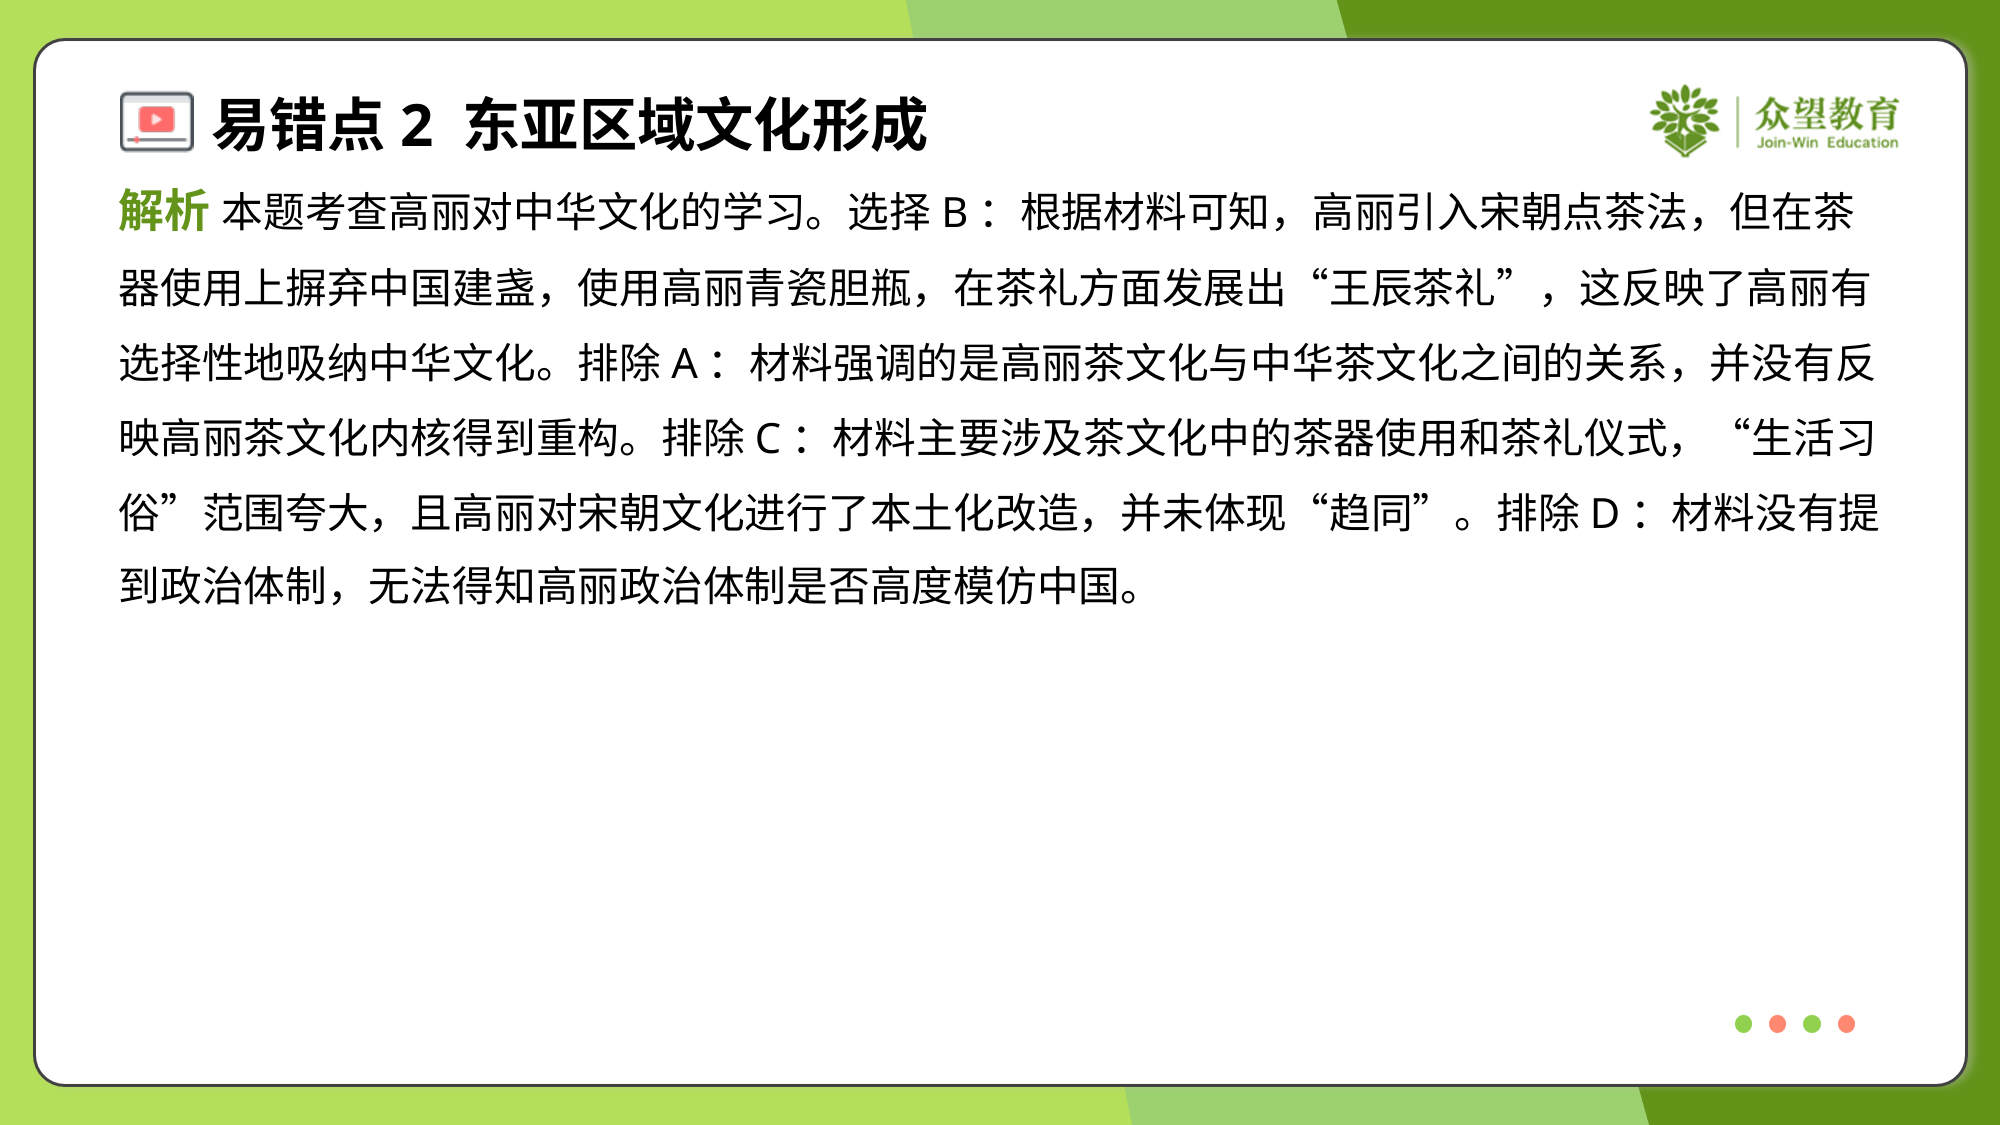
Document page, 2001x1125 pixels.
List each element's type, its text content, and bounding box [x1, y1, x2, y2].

picture [0, 0, 2000, 1125]
text_box 解析 本题考查高丽对中华文化的学习。选择B：根据材料可知，高丽引入宋朝点茶法，但在茶 器使用上摒弃中国建盏，使用高丽青瓷胆瓶，在茶礼方面发展出“王辰茶礼”，这反映了高丽有 选择性地吸纳中华文化。排除A：材料强调的是高丽茶文化与中华茶文化之间的关系，并没有反 映高丽茶文化内核得到重构。排除C：材料主要涉及茶文化中的茶器使用和茶礼仪式，“生活习 俗”范围夸大，且高丽对宋朝文化进行了本土化改造，并未体现“趋同”。排除D：材料没有提 到政治体制，无法得知高丽政治体制是否高度模仿中国。 [118, 159, 1883, 602]
